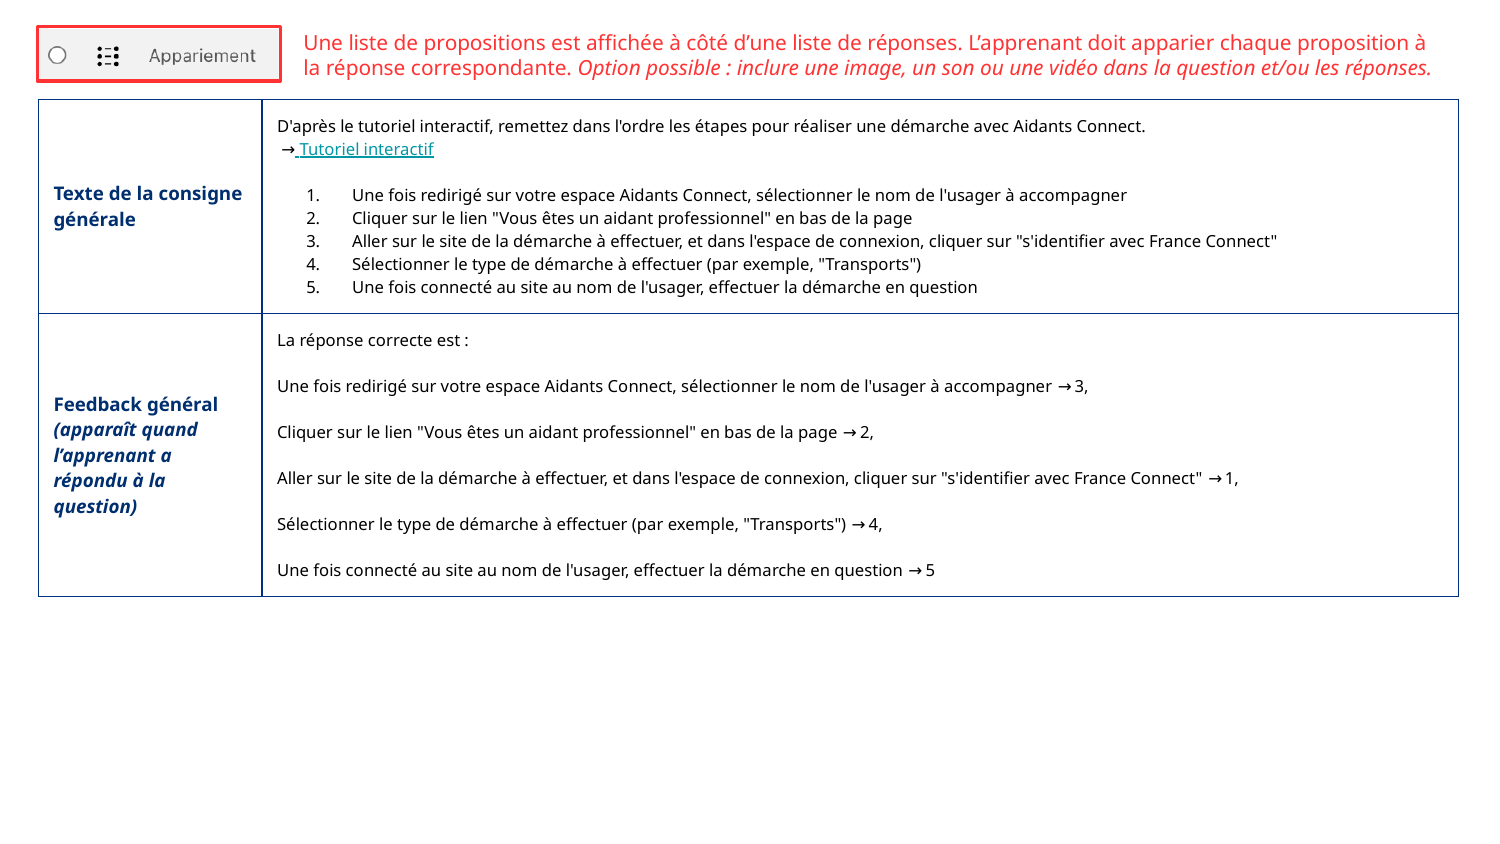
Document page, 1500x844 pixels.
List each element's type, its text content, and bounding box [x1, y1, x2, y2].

picture [38, 27, 279, 80]
text_box Une liste de propositions est affichée à côté d’une liste de réponses. L’apprenant doit apparier chaque proposition à la réponse correspondante. Option possible : inclure une image, un son ou une vidéo dans la question et/ou les réponses. [288, 14, 1459, 106]
table_cell Feedback général (apparaît quand l’apprenant a répondu à la question) [39, 314, 261, 596]
table_header Texte de la consigne générale [39, 100, 261, 313]
table_header D'après le tutoriel interactif, remettez dans l'ordre les étapes pour réaliser une démarche avec Aidants Connect. → Tutoriel interactif Une fois redirigé sur votre espace Aidants Connect, sélectionner le nom de l'usager à accompagner Cliquer sur le lien "Vous êtes un aidant professionnel" en bas de la page Aller sur le site de la démarche à effectuer, et dans l'espace de connexion, cliquer sur "s'identifier avec France Connect" Sélectionner le type de démarche à effectuer (par exemple, "Transports") Une fois connecté au site au nom de l'usager, effectuer la démarche en question [263, 100, 1458, 313]
table_cell La réponse correcte est : Une fois redirigé sur votre espace Aidants Connect, sélectionner le nom de l'usager à accompagner → 3, Cliquer sur le lien "Vous êtes un aidant professionnel" en bas de la page → 2, Aller sur le site de la démarche à effectuer, et dans l'espace de connexion, cliquer sur "s'identifier avec France Connect" → 1, Sélectionner le type de démarche à effectuer (par exemple, "Transports") → 4, Une fois connecté au site au nom de l'usager, effectuer la démarche en question → 5 [263, 314, 1458, 596]
